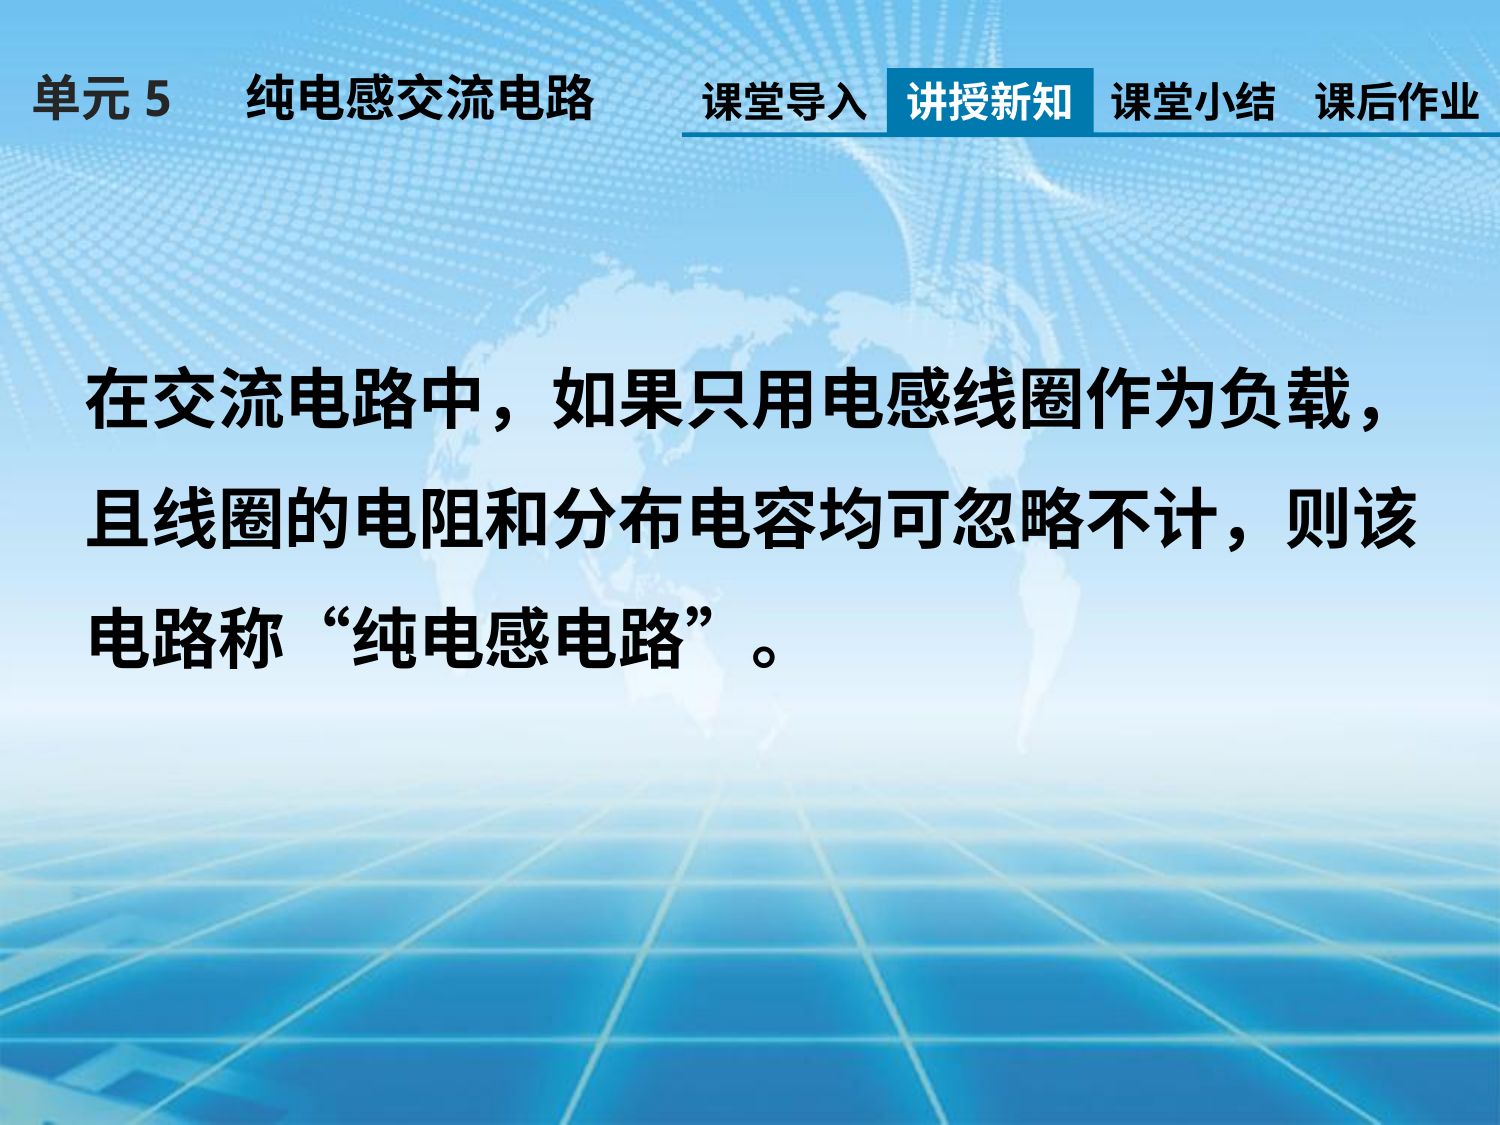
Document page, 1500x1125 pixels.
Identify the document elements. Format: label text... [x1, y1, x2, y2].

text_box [16, 59, 1500, 135]
text_box 在交流电路中，如果只用电感线圈作为负载，且线圈的电阻和分布电容均可忽略不计，则该电路称“纯电感电路”。 [69, 309, 1443, 685]
picture [0, 0, 1500, 1125]
